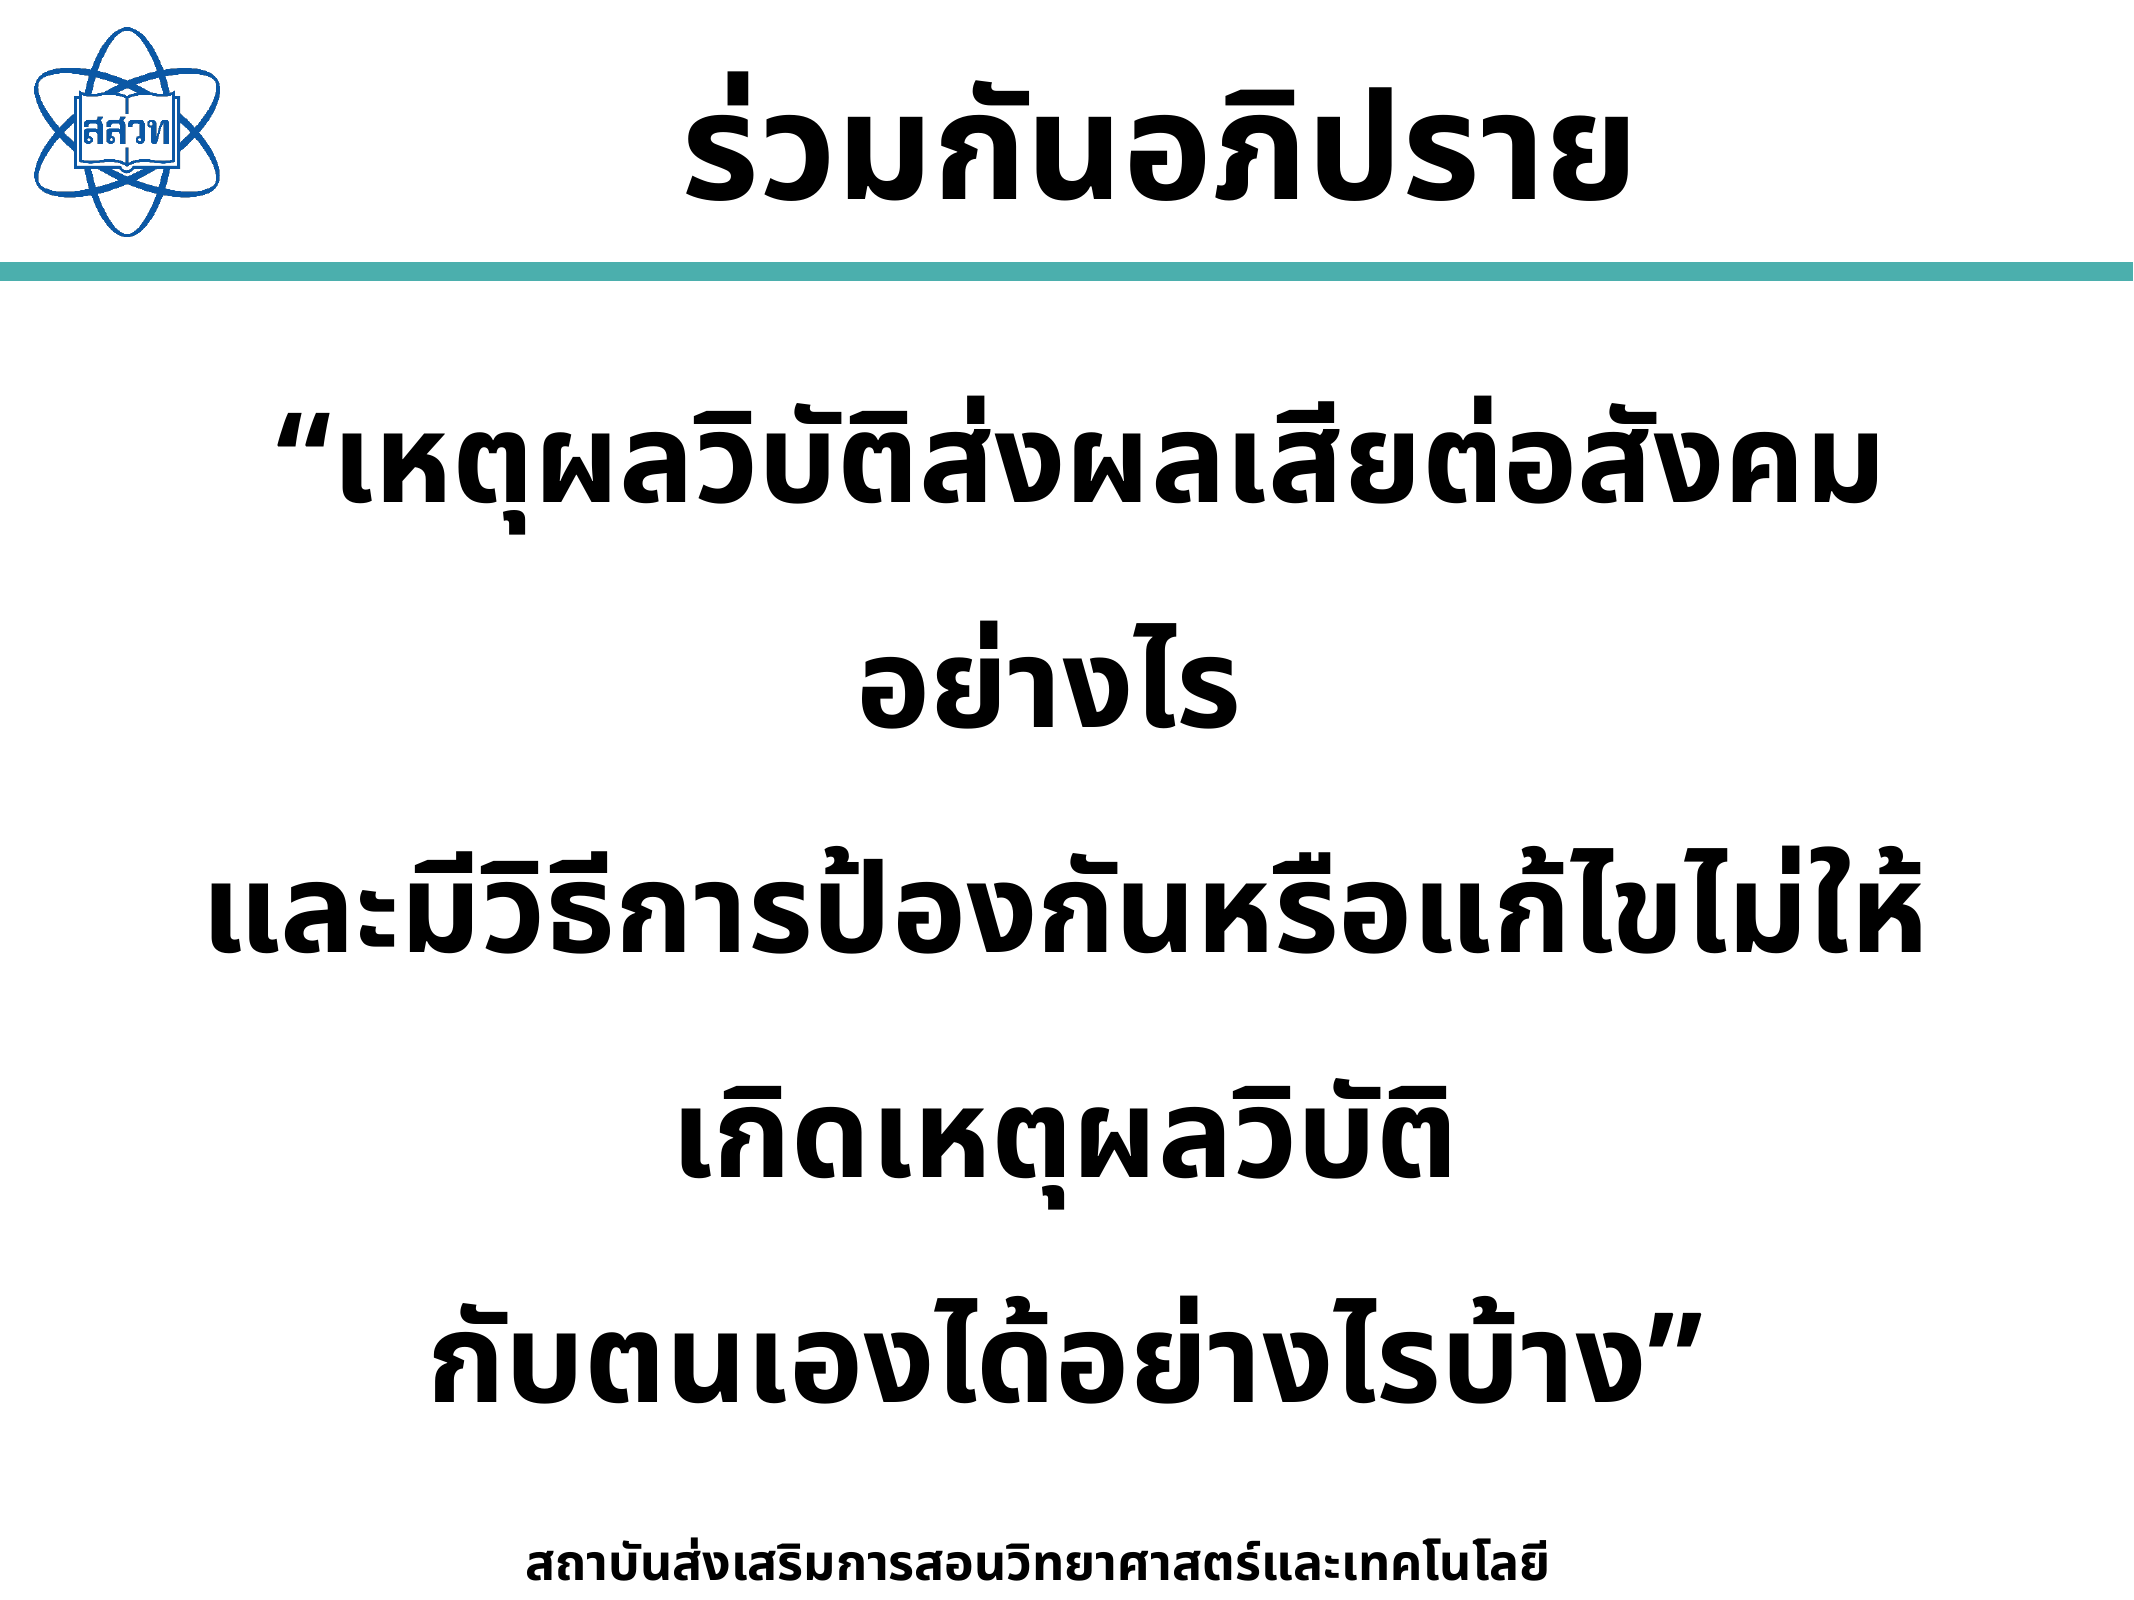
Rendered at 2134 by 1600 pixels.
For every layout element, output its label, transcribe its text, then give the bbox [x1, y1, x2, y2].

text_box ร่วมกันอภิปราย [259, 41, 2063, 238]
text_box สถาบันส่งเสริมการสอนวิทยาศาสตร์และเทคโนโลยี [74, 1522, 2002, 1589]
text_box “เหตุผลวิบัติส่งผลเสียต่อสังคมอย่างไร และมีวิธีการป้องกันหรือแก้ไขไม่ให้เกิดเหตุผลวิบัติ กับตนเองได้อย่างไรบ้าง” [163, 293, 1967, 1436]
picture [33, 27, 220, 237]
